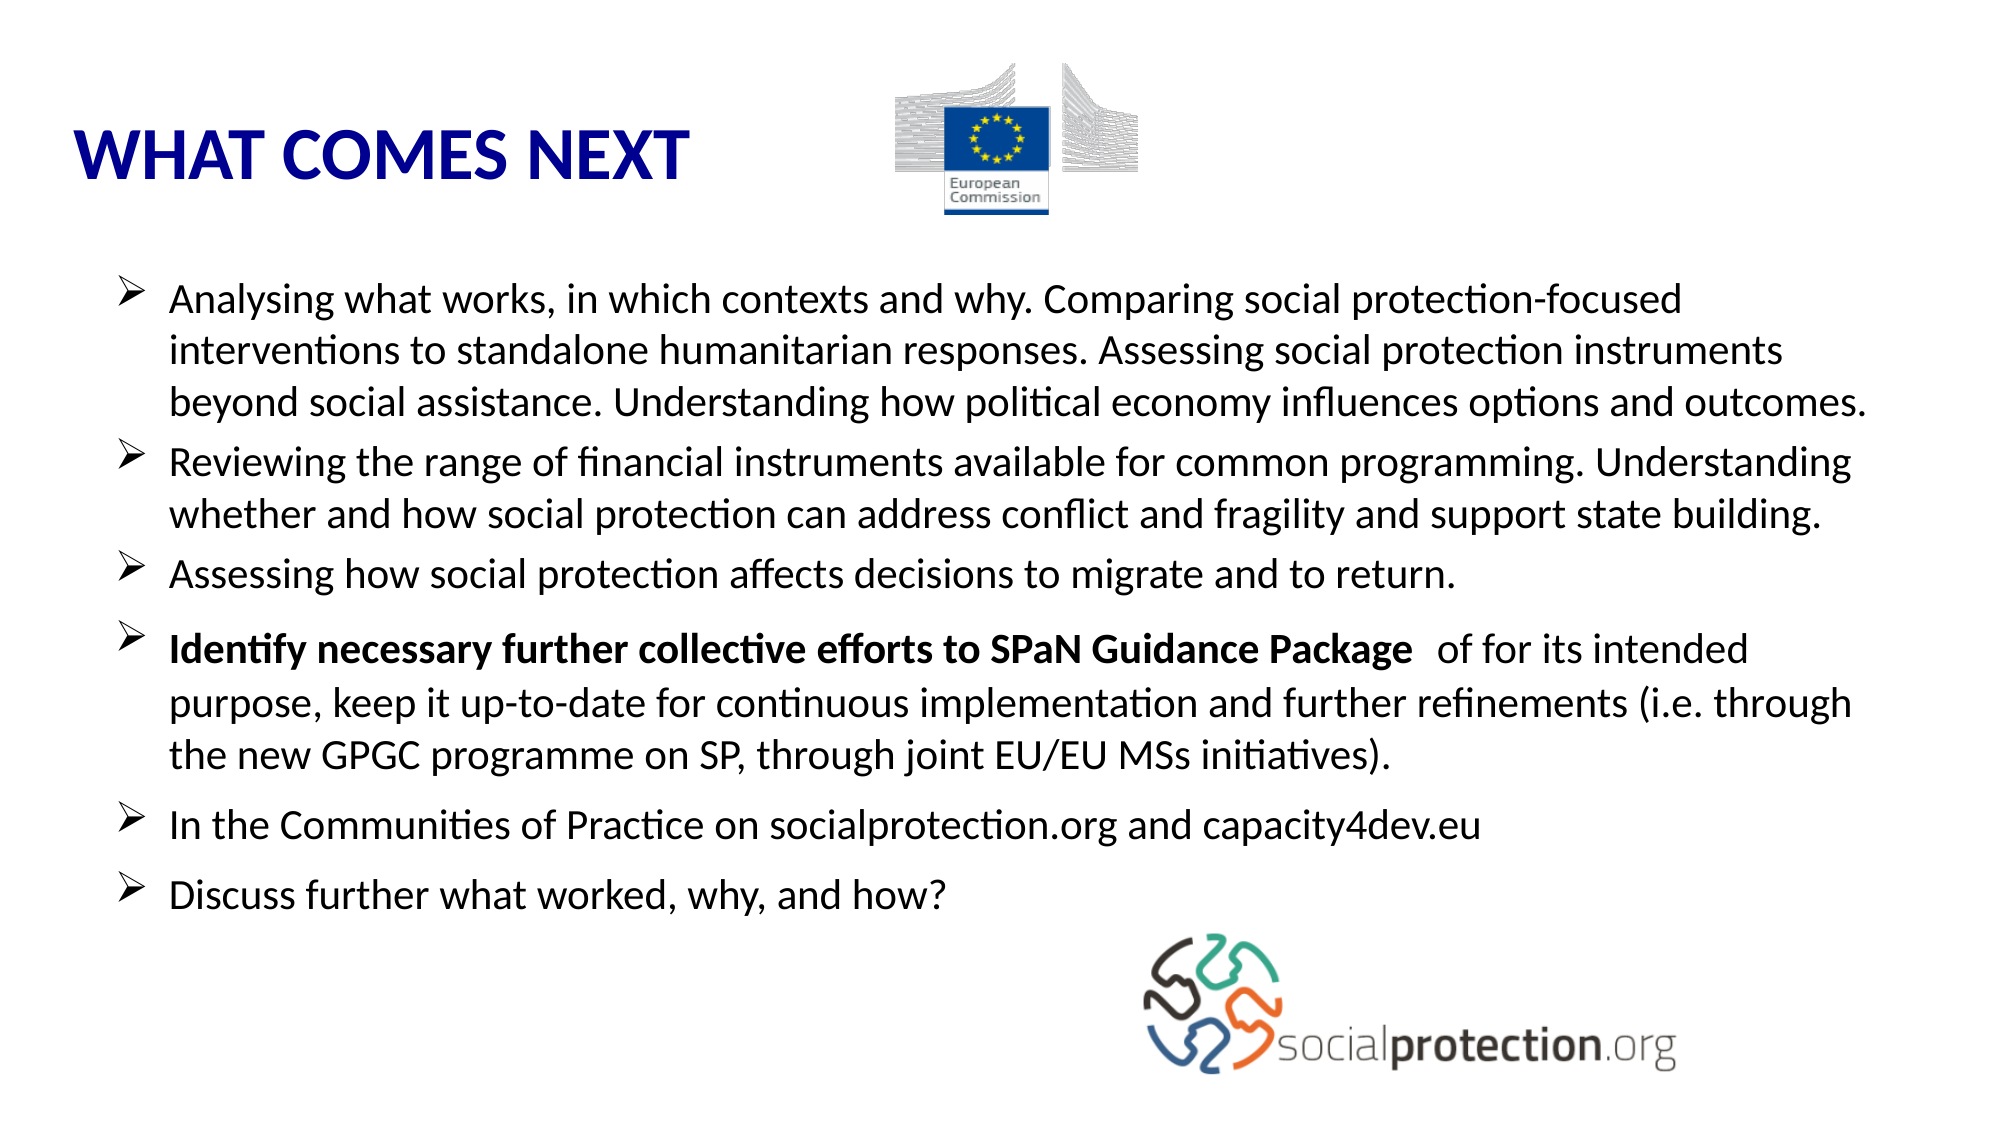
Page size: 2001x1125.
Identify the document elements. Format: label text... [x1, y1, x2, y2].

picture [894, 62, 1138, 215]
text_box WHAT COMES NEXT [58, 56, 1859, 244]
picture [1102, 926, 1706, 1083]
list Analysing what works, in which contexts and why. Comparing social protection-focused interventions to standalone humanitarian responses. Assessing social protection instruments beyond social assistance. Understanding how political economy influences options and outcomes. Reviewing the range of financial instruments available for common programming. Understanding whether and how social protection can address conflict and fragility and support state building. Assessing how social protection affects decisions to migrate and to return. Identify necessary further collective efforts to SPaN Guidance Package of for its intended purpose, keep it up-to-date for continuous implementation and further refinements (i.e. through the new GPGC programme on SP, through joint EU/EU MSs initiatives). In the Communities of Practice on socialprotection.org and capacity4dev.eu Discuss further what worked, why, and how? [99, 262, 1921, 1005]
